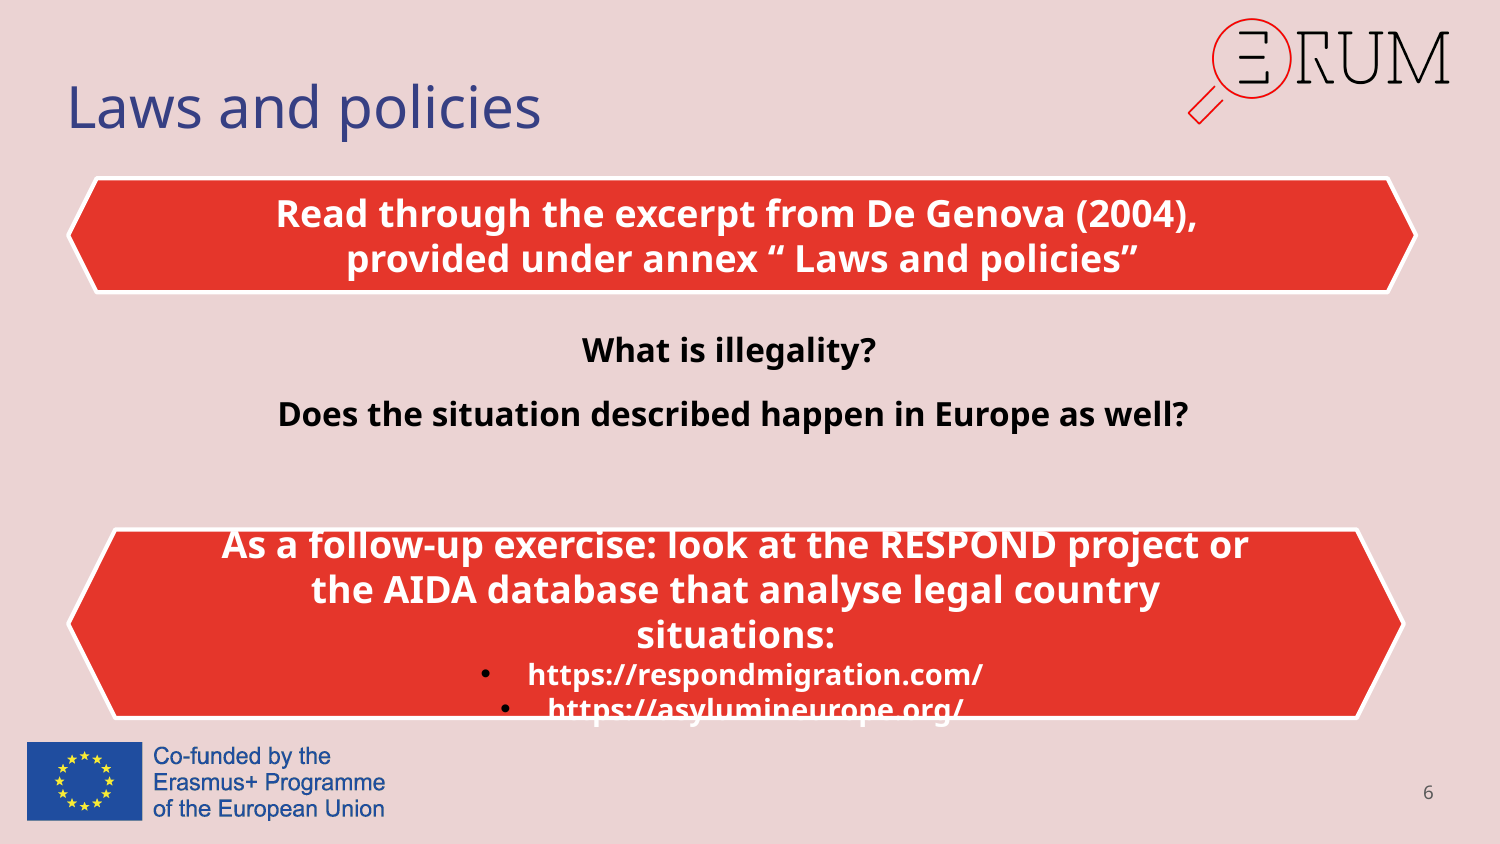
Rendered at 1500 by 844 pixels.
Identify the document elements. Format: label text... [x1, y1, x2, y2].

title Laws and policies [51, 55, 1168, 150]
text_box As a follow-up exercise: look at the RESPOND project or the AIDA database that analyse legal country situations: https://respondmigration.com/ https://asylumineurope.org/ [68, 529, 1404, 719]
picture [1136, 0, 1500, 137]
text_box Read through the excerpt from De Genova (2004), provided under annex “ Laws and policies” [68, 178, 1417, 293]
slide_number 6 [1358, 761, 1449, 826]
picture [27, 742, 385, 821]
text_box What is illegality? Does the situation described happen in Europe as well? [254, 321, 1213, 441]
